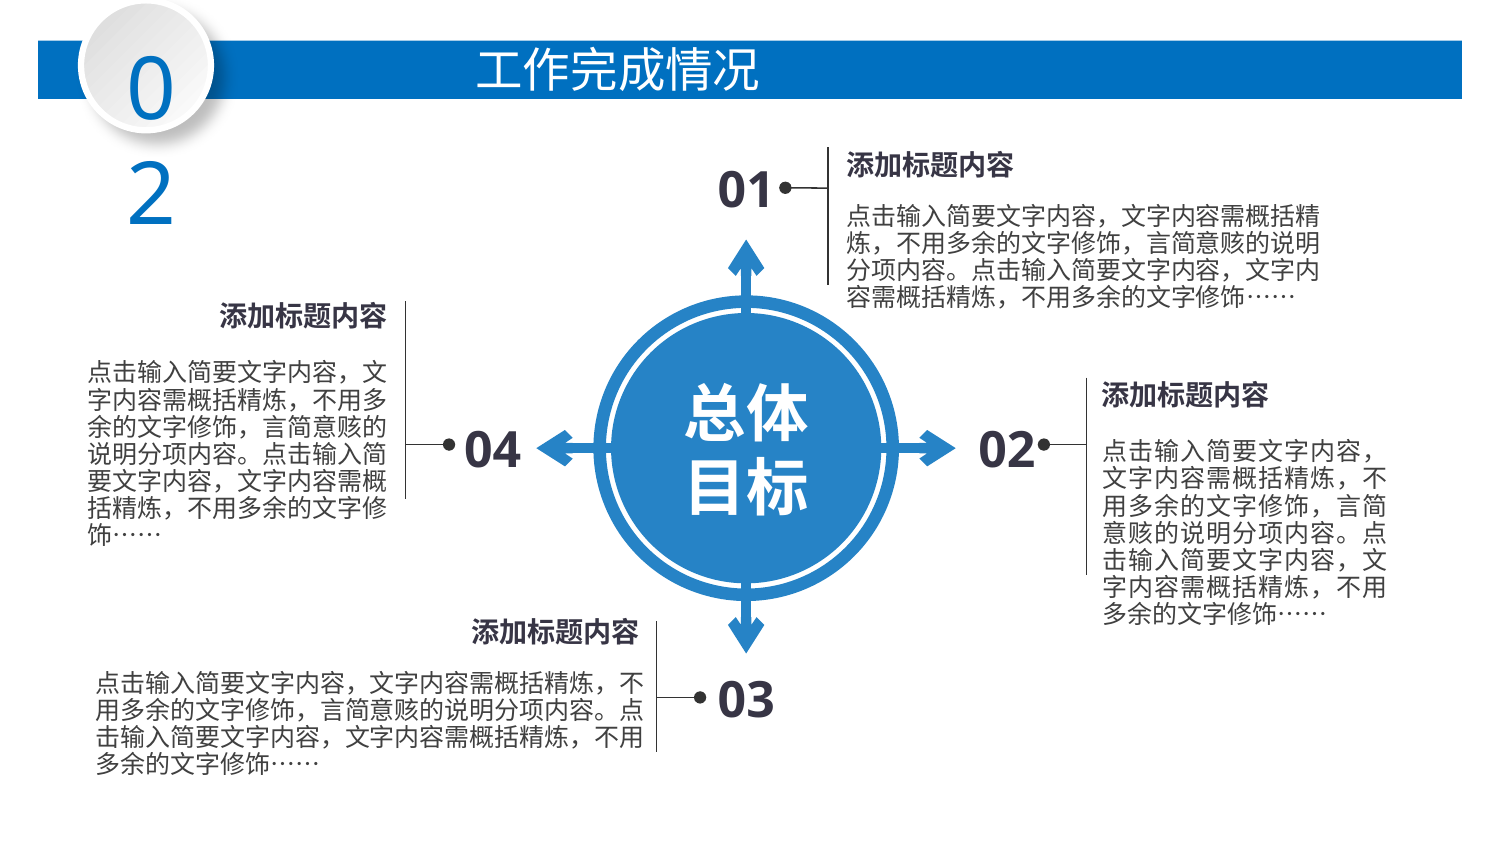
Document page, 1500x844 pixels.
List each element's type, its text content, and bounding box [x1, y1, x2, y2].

text_box [597, 453, 741, 597]
text_box 点击输入简要文字内容，文字内容需概括精炼，不用多余的文字修饰，言简意赅的说明分项内容。点击输入简要文字内容，文字内容需概括精炼，不用多余的文字修饰…… [846, 203, 1330, 312]
text_box 添加标题内容 [412, 614, 640, 648]
text_box [597, 299, 741, 443]
text_box 03 [706, 667, 786, 728]
text_box [751, 453, 895, 597]
text_box [896, 40, 1462, 99]
text_box 点击输入简要文字内容，文字内容需概括精炼，不用多余的文字修饰，言简意赅的说明分项内容。点击输入简要文字内容，文字内容需概括精炼，不用多余的文字修饰…… [95, 670, 653, 779]
text_box 01 [706, 157, 786, 218]
text_box 添加标题内容 [1101, 377, 1330, 412]
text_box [80, 0, 212, 147]
text_box [751, 299, 895, 443]
text_box [608, 310, 884, 586]
text_box 04 [453, 417, 532, 478]
text_box 总体目标 [647, 365, 845, 531]
text_box 02 [967, 417, 1047, 478]
text_box 点击输入简要文字内容，文字内容需概括精炼，不用多余的文字修饰，言简意赅的说明分项内容。点击输入简要文字内容，文字内容需概括精炼，不用多余的文字修饰…… [87, 359, 405, 550]
text_box 工作完成情况 [340, 27, 896, 108]
text_box 点击输入简要文字内容，文字内容需概括精炼，不用多余的文字修饰，言简意赅的说明分项内容。点击输入简要文字内容，文字内容需概括精炼，不用多余的文字修饰…… [1102, 438, 1388, 629]
text_box 添加标题内容 [159, 298, 388, 333]
text_box [224, 40, 340, 99]
text_box 添加标题内容 [846, 147, 1075, 182]
text_box [38, 40, 75, 99]
